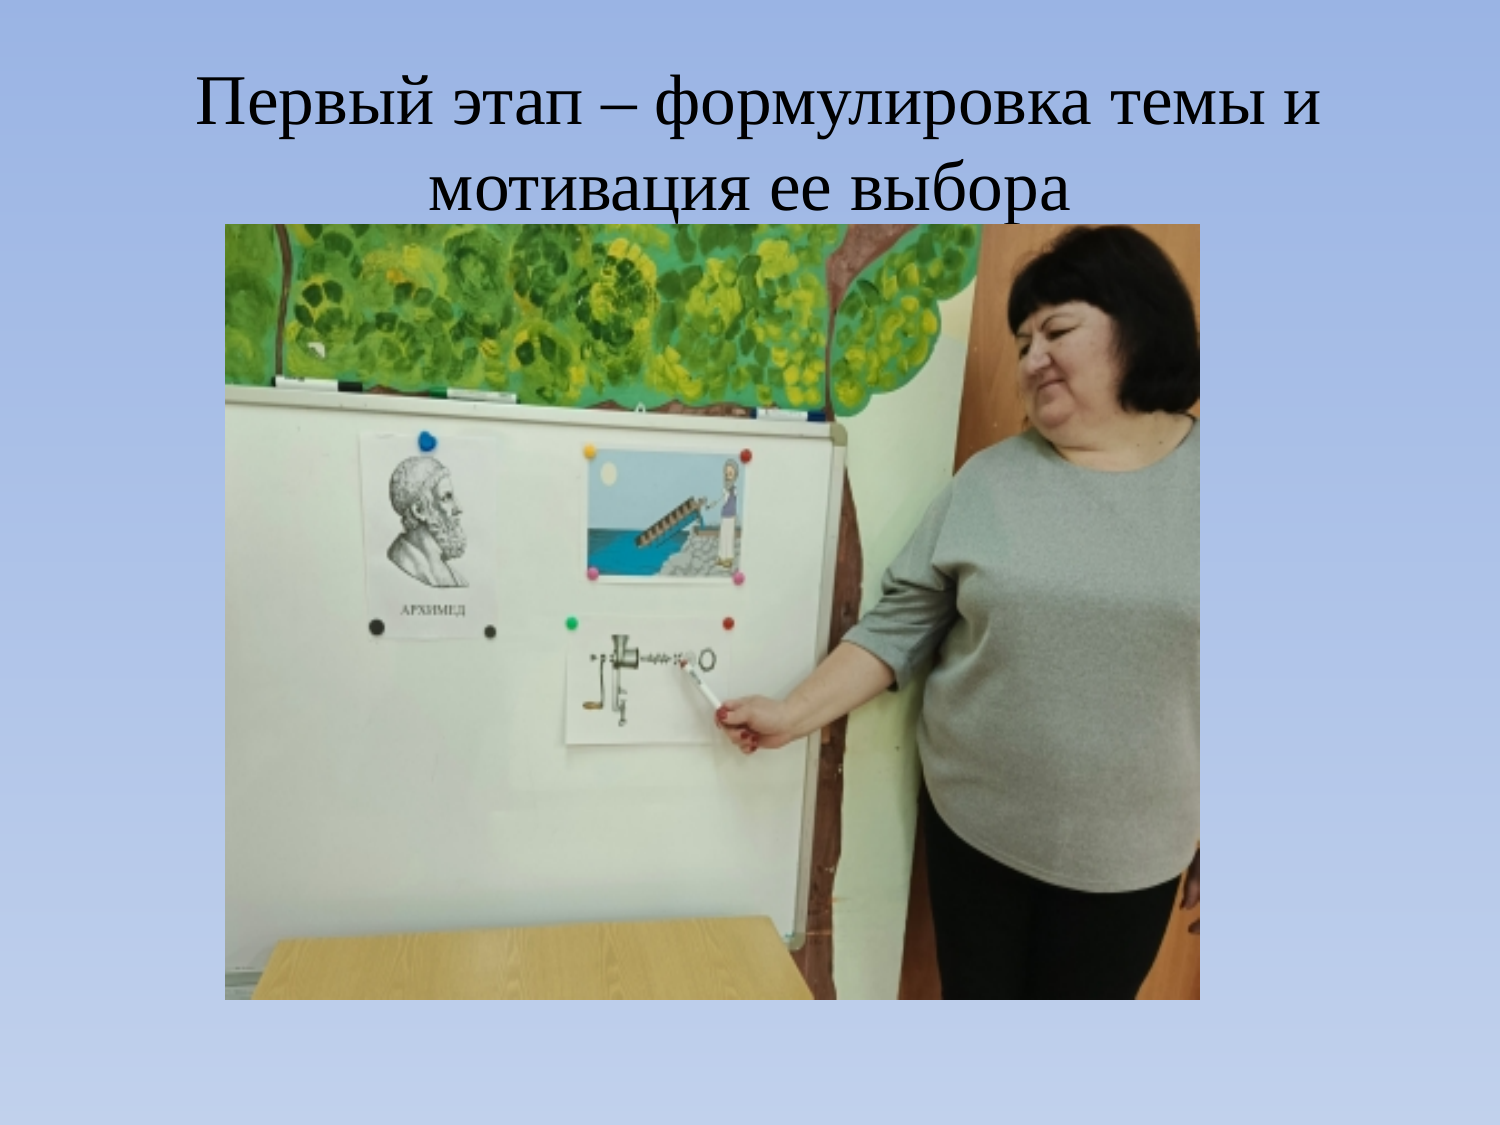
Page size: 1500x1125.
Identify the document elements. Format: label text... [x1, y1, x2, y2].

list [224, 224, 1201, 1001]
title Первый этап – формулировка темы и мотивация ее выбора [75, 45, 1425, 233]
